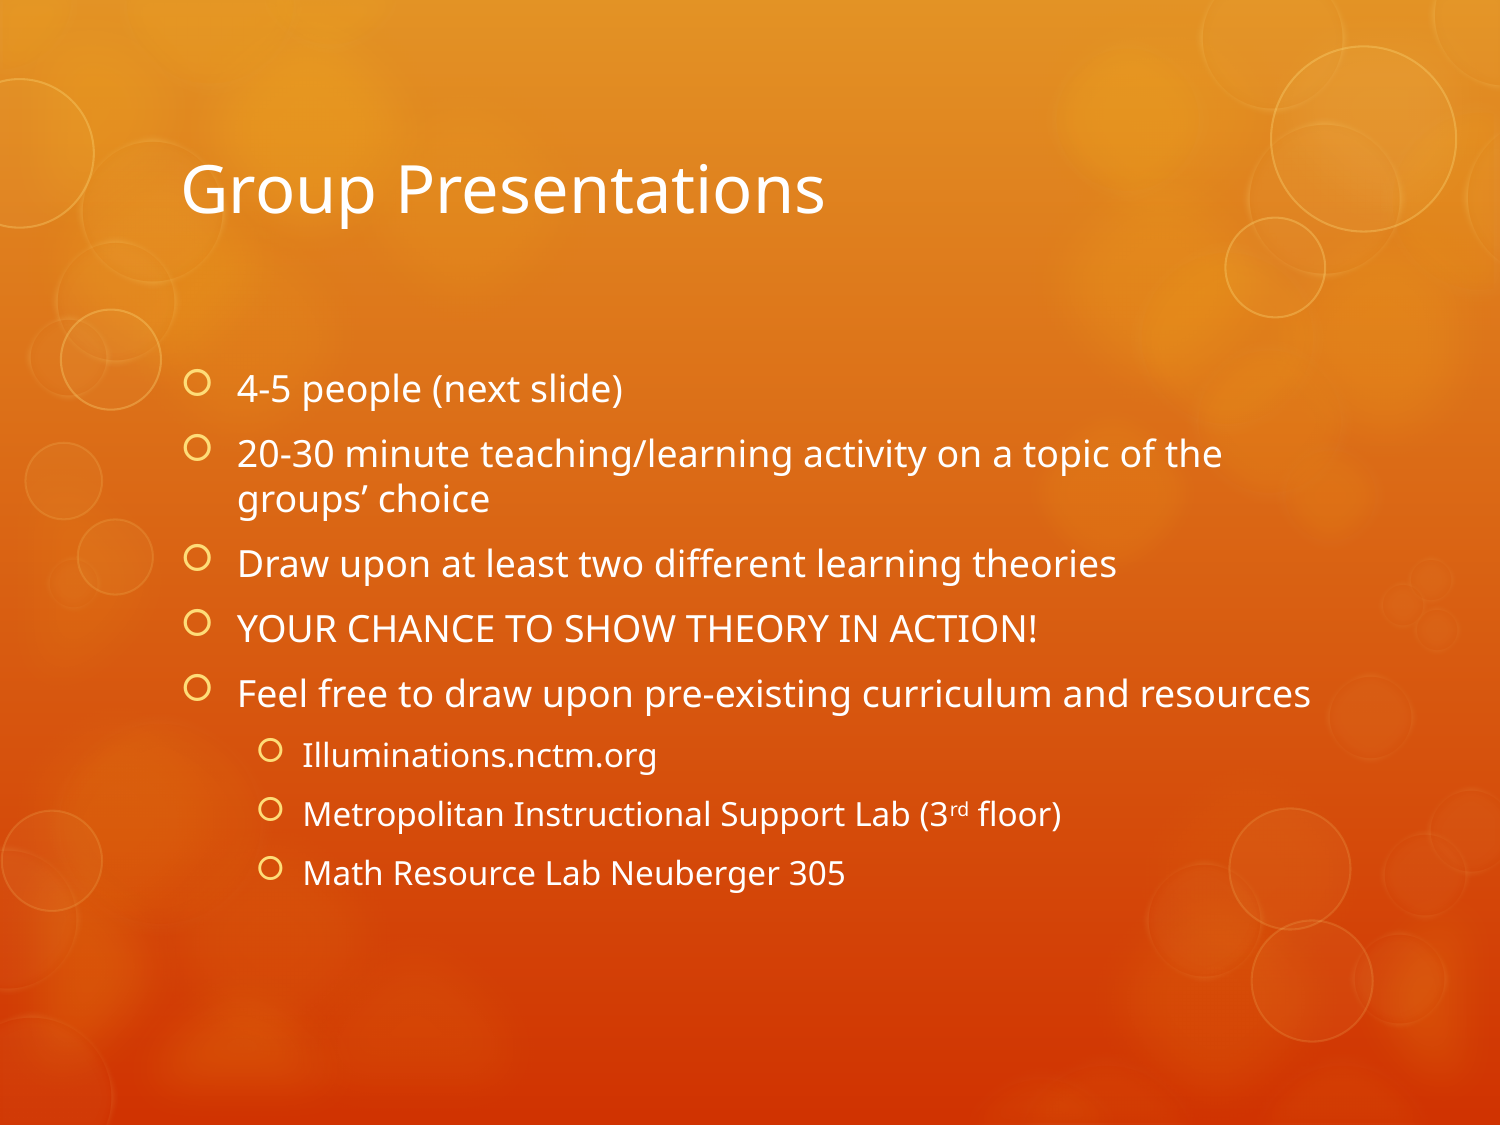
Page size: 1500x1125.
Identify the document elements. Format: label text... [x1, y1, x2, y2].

list 4-5 people (next slide) 20-30 minute teaching/learning activity on a topic of the groups’ choice Draw upon at least two different learning theories YOUR CHANCE TO SHOW THEORY IN ACTION! Feel free to draw upon pre-existing curriculum and resources Illuminations.nctm.org Metropolitan Instructional Support Lab (3rd floor) Math Resource Lab Neuberger 305 [165, 296, 1335, 962]
title Group Presentations [165, 110, 1335, 263]
